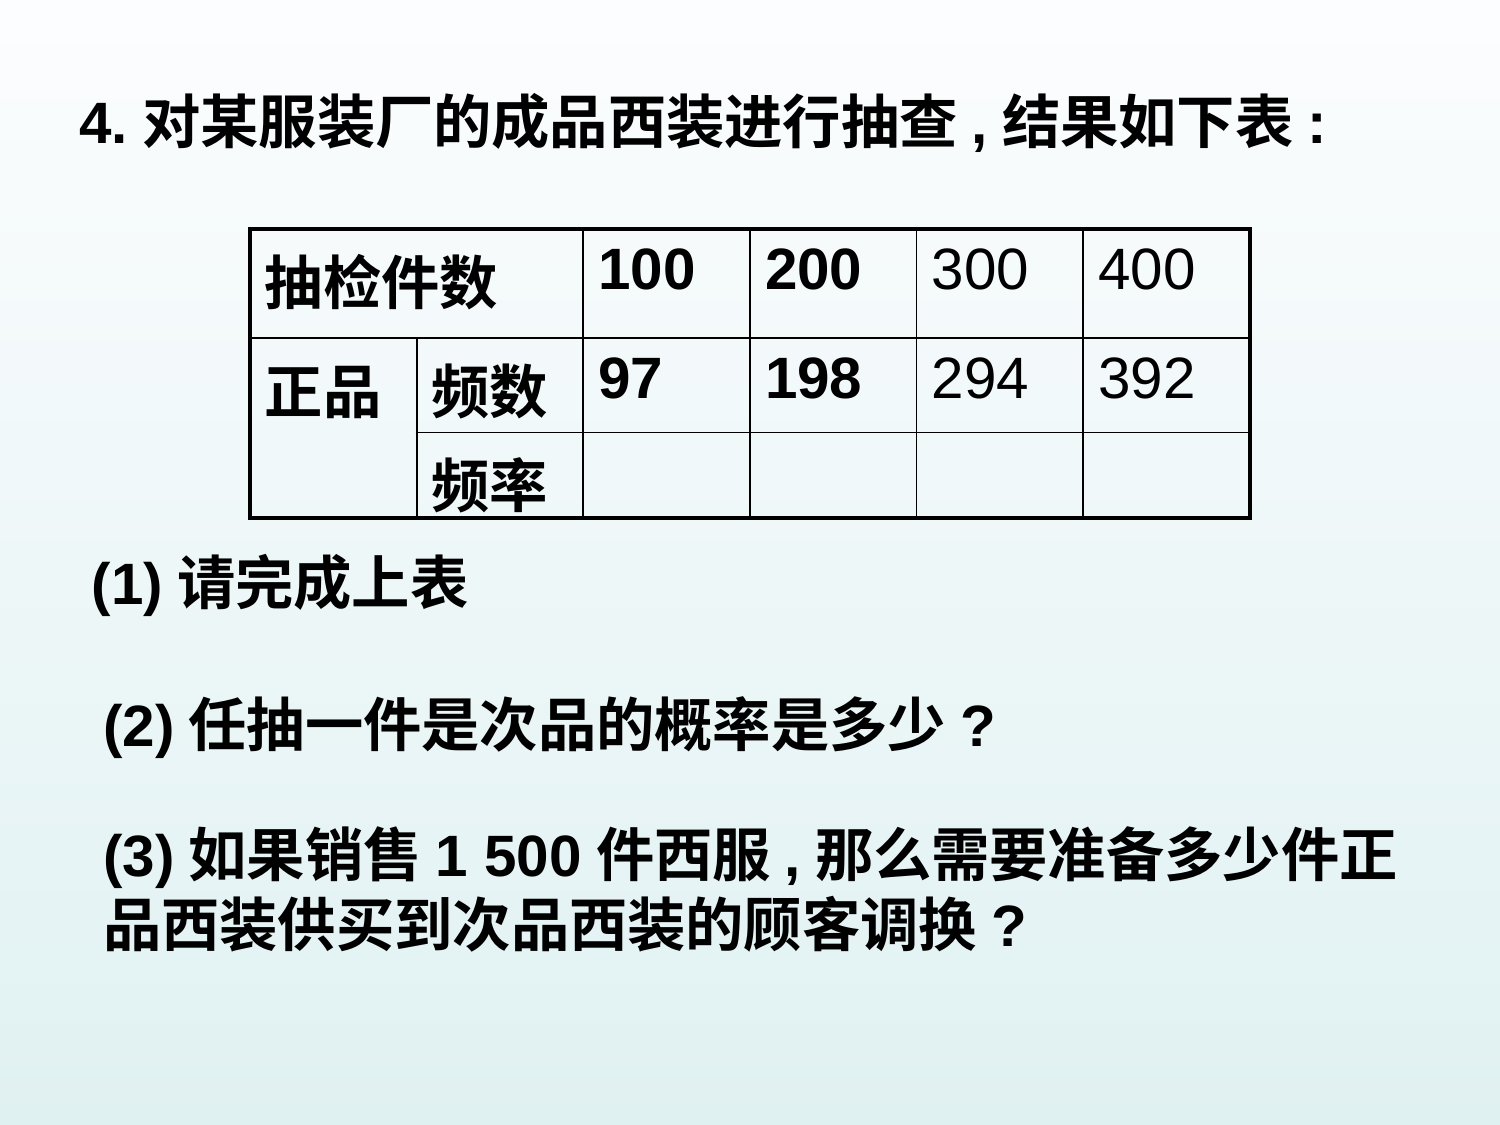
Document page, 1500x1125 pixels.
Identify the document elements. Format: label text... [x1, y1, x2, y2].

text_box (3)如果销售1 500件西服,那么需要准备多少件正品西装供买到次品西装的顾客调换? [88, 810, 1436, 966]
table_cell [751, 433, 916, 516]
table_header 100 [584, 231, 749, 337]
table_cell 198 [751, 339, 916, 432]
table_cell 频率 [418, 433, 582, 516]
table_header 200 [751, 231, 916, 337]
text_box (1)请完成上表 [76, 538, 1199, 624]
table_cell 294 [917, 339, 1082, 432]
table_cell 频数 [418, 339, 582, 432]
text_box 4.对某服装厂的成品西装进行抽查,结果如下表: [64, 78, 1436, 163]
table_cell [584, 433, 749, 516]
table_header 300 [917, 231, 1082, 337]
table_cell 97 [584, 339, 749, 432]
table_header 抽检件数 [252, 231, 582, 337]
table_cell [917, 433, 1082, 516]
table_header 400 [1084, 231, 1248, 337]
table_cell 正品 [252, 339, 416, 516]
text_box (2)任抽一件是次品的概率是多少? [88, 680, 1235, 766]
table_cell [1084, 433, 1248, 516]
table_cell 392 [1084, 339, 1248, 432]
